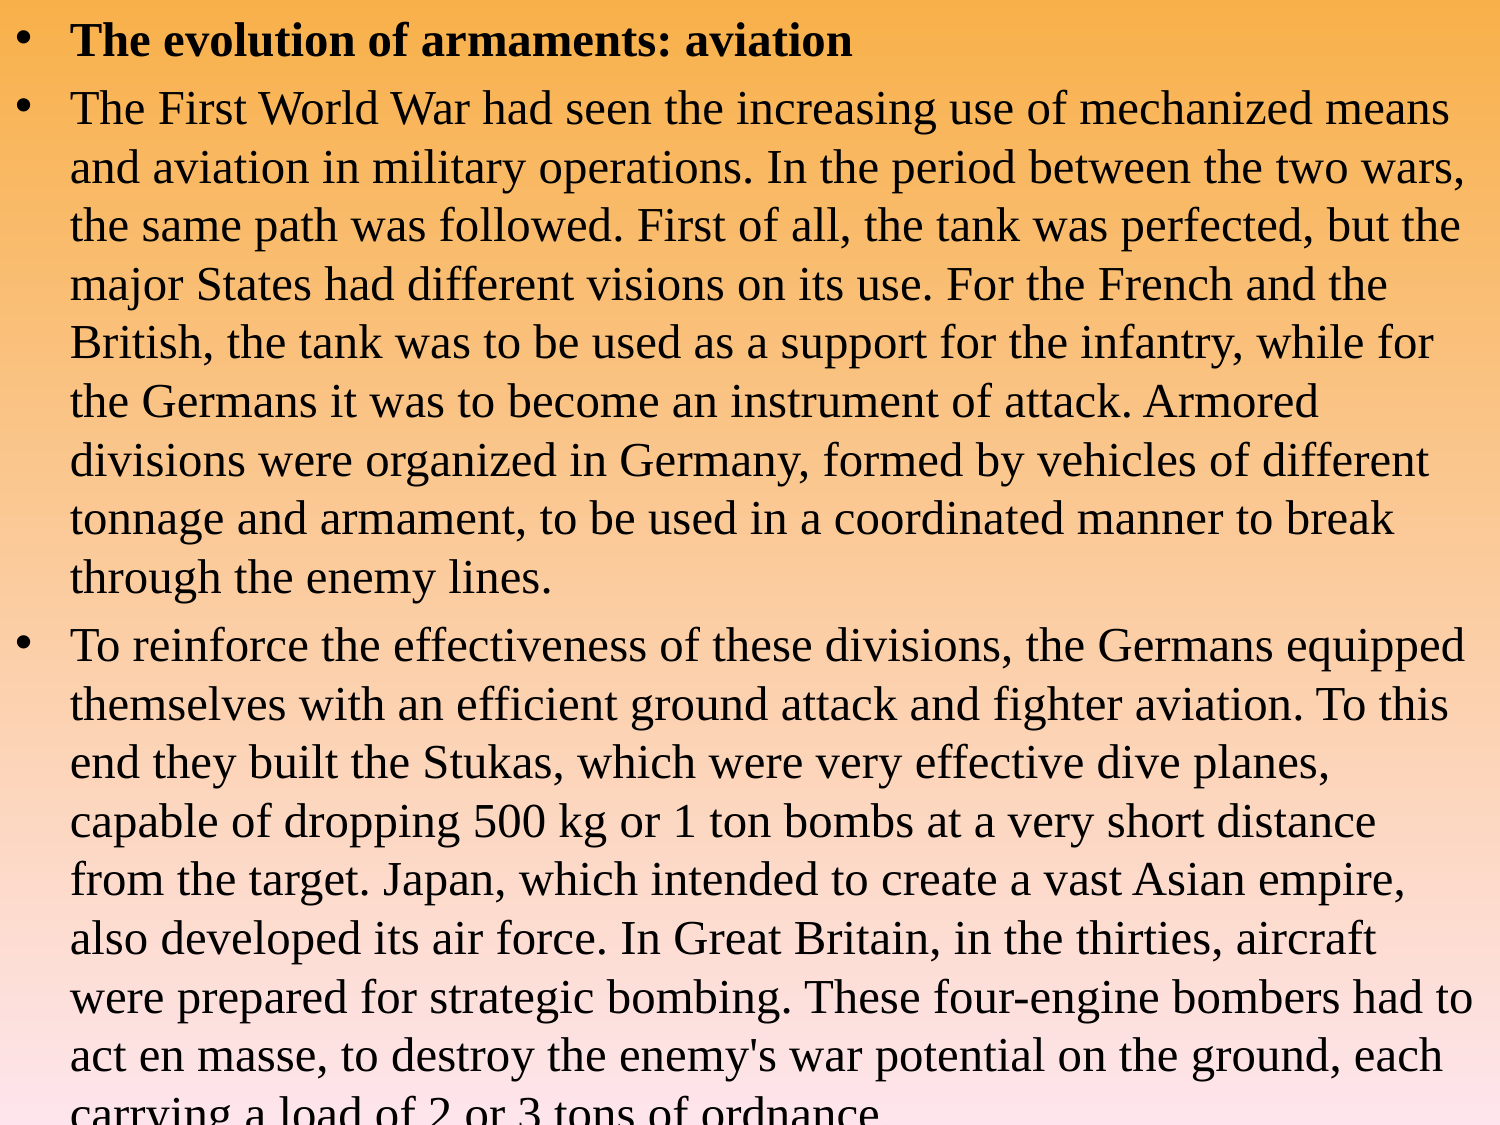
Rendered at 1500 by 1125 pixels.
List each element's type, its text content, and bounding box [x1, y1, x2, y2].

list The evolution of armaments: aviation The First World War had seen the increasing use of mechanized means and aviation in military operations. In the period between the two wars, the same path was followed. First of all, the tank was perfected, but the major States had different visions on its use. For the French and the British, the tank was to be used as a support for the infantry, while for the Germans it was to become an instrument of attack. Armored divisions were organized in Germany, formed by vehicles of different tonnage and armament, to be used in a coordinated manner to break through the enemy lines. To reinforce the effectiveness of these divisions, the Germans equipped themselves with an efficient ground attack and fighter aviation. To this end they built the Stukas, which were very effective dive planes, capable of dropping 500 kg or 1 ton bombs at a very short distance from the target. Japan, which intended to create a vast Asian empire, also developed its air force. In Great Britain, in the thirties, aircraft were prepared for strategic bombing. These four-engine bombers had to act en masse, to destroy the enemy's war potential on the ground, each carrying a load of 2 or 3 tons of ordnance. [0, 0, 1500, 1125]
